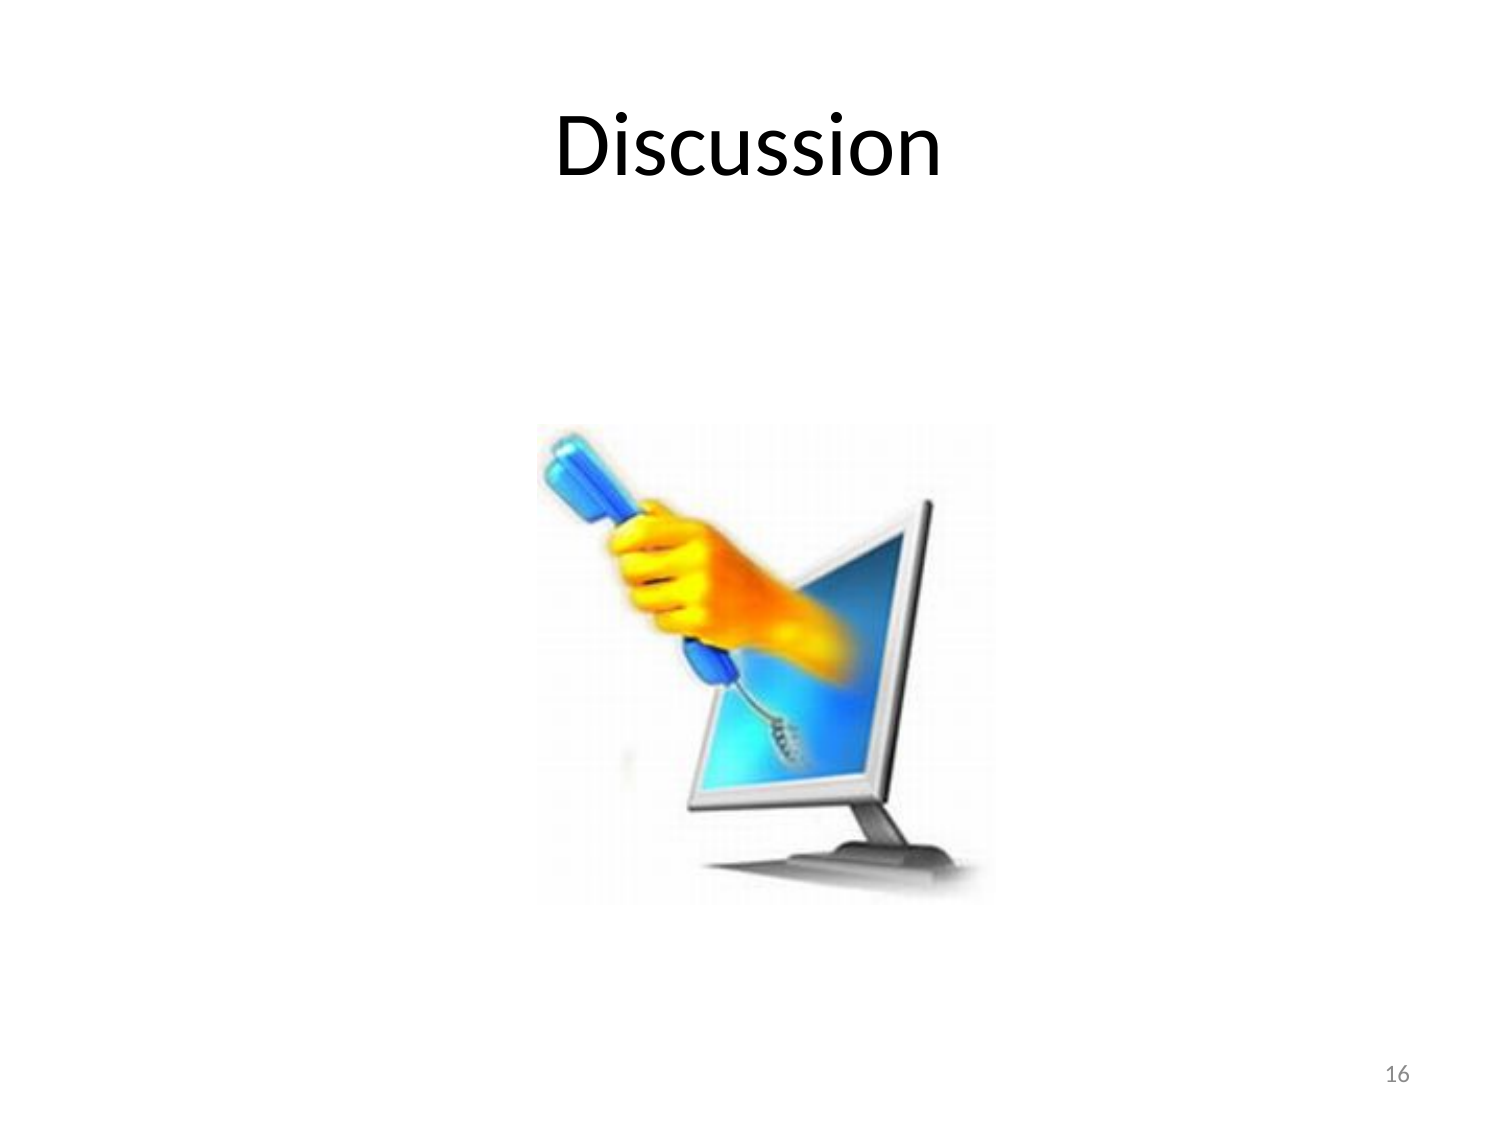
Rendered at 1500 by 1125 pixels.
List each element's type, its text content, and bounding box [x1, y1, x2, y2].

picture [537, 424, 997, 905]
slide_number 16 [1074, 1042, 1425, 1103]
title Discussion [75, 45, 1425, 233]
